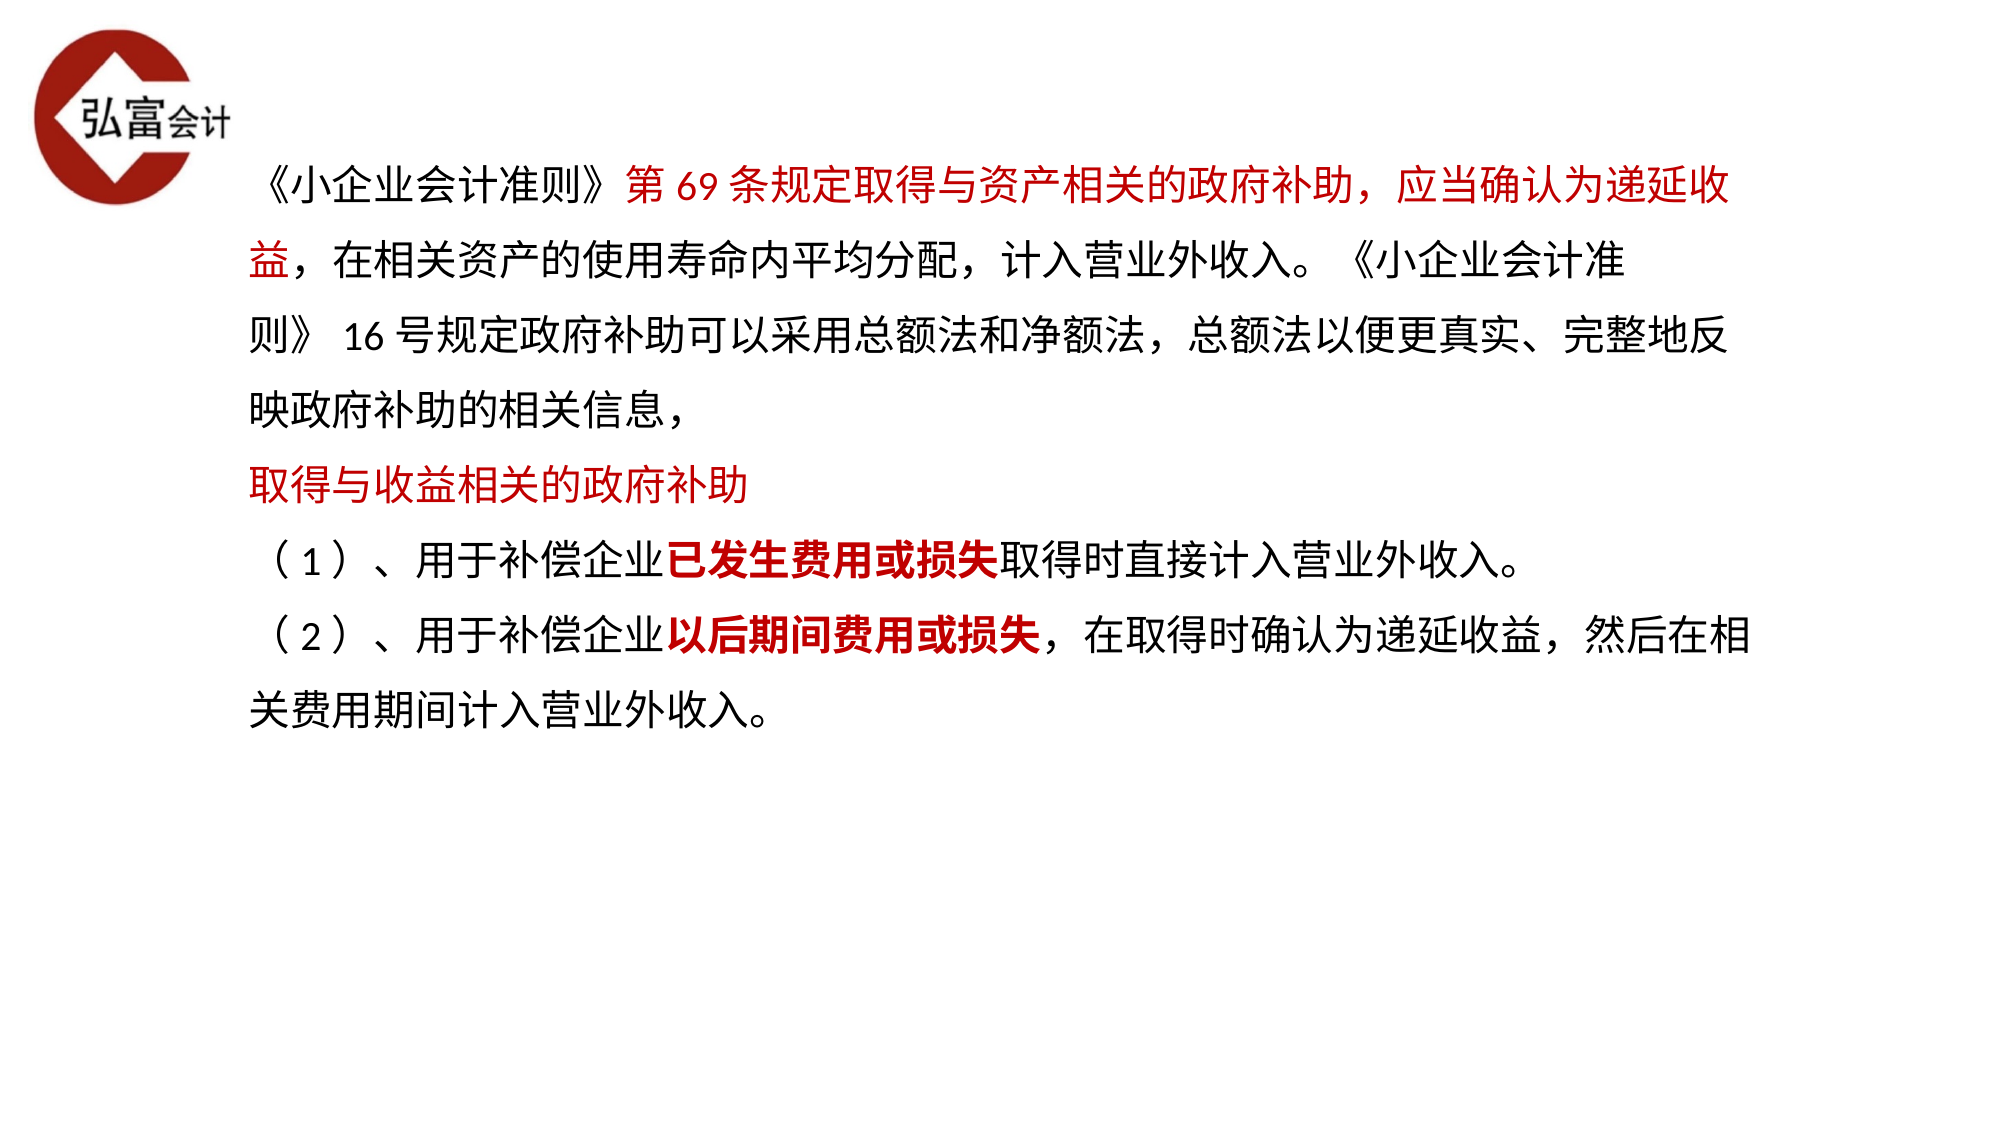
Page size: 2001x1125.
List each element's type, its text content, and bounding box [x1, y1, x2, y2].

text_box 《小企业会计准则》第69条规定取得与资产相关的政府补助，应当确认为递延收益，在相关资产的使用寿命内平均分配，计入营业外收入。《小企业会计准则》16号规定政府补助可以采用总额法和净额法，总额法以便更真实、完整地反映政府补助的相关信息， 取得与收益相关的政府补助 （1）、用于补偿企业已发生费用或损失取得时直接计入营业外收入。 （2）、用于补偿企业以后期间费用或损失，在取得时确认为递延收益，然后在相关费用期间计入营业外收入。 [233, 126, 1777, 806]
picture [28, 9, 234, 232]
